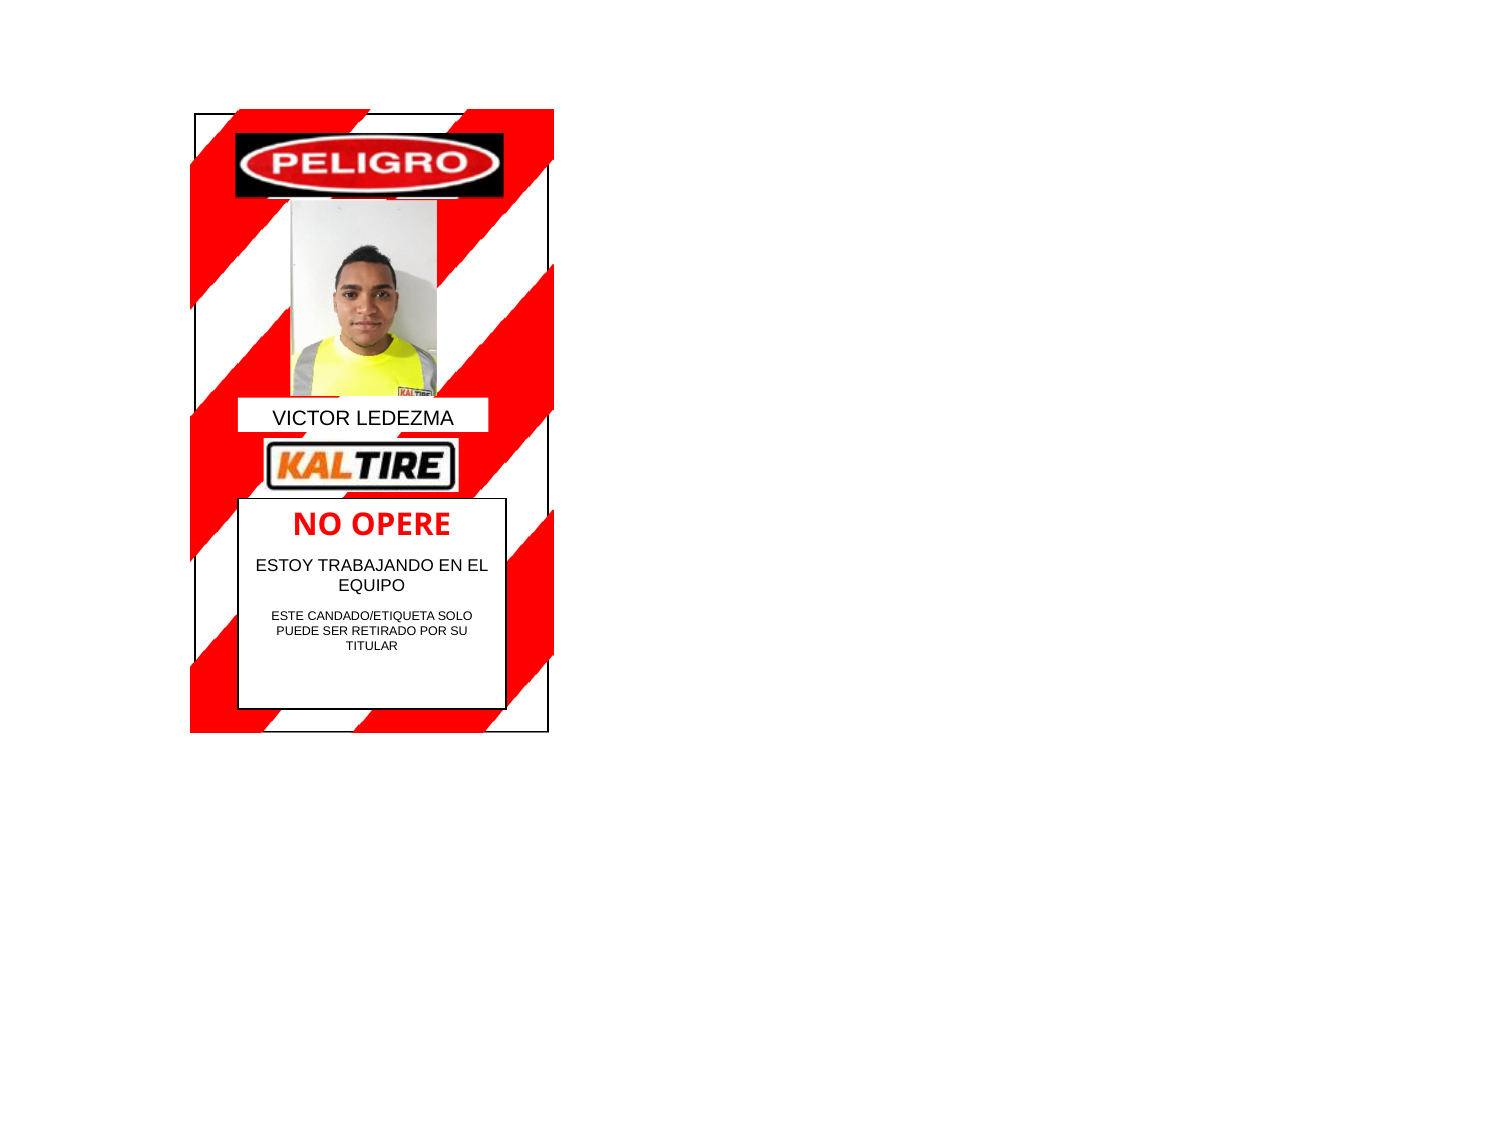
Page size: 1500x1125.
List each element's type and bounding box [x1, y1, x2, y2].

text_box [235, 133, 507, 709]
picture [190, 109, 554, 733]
